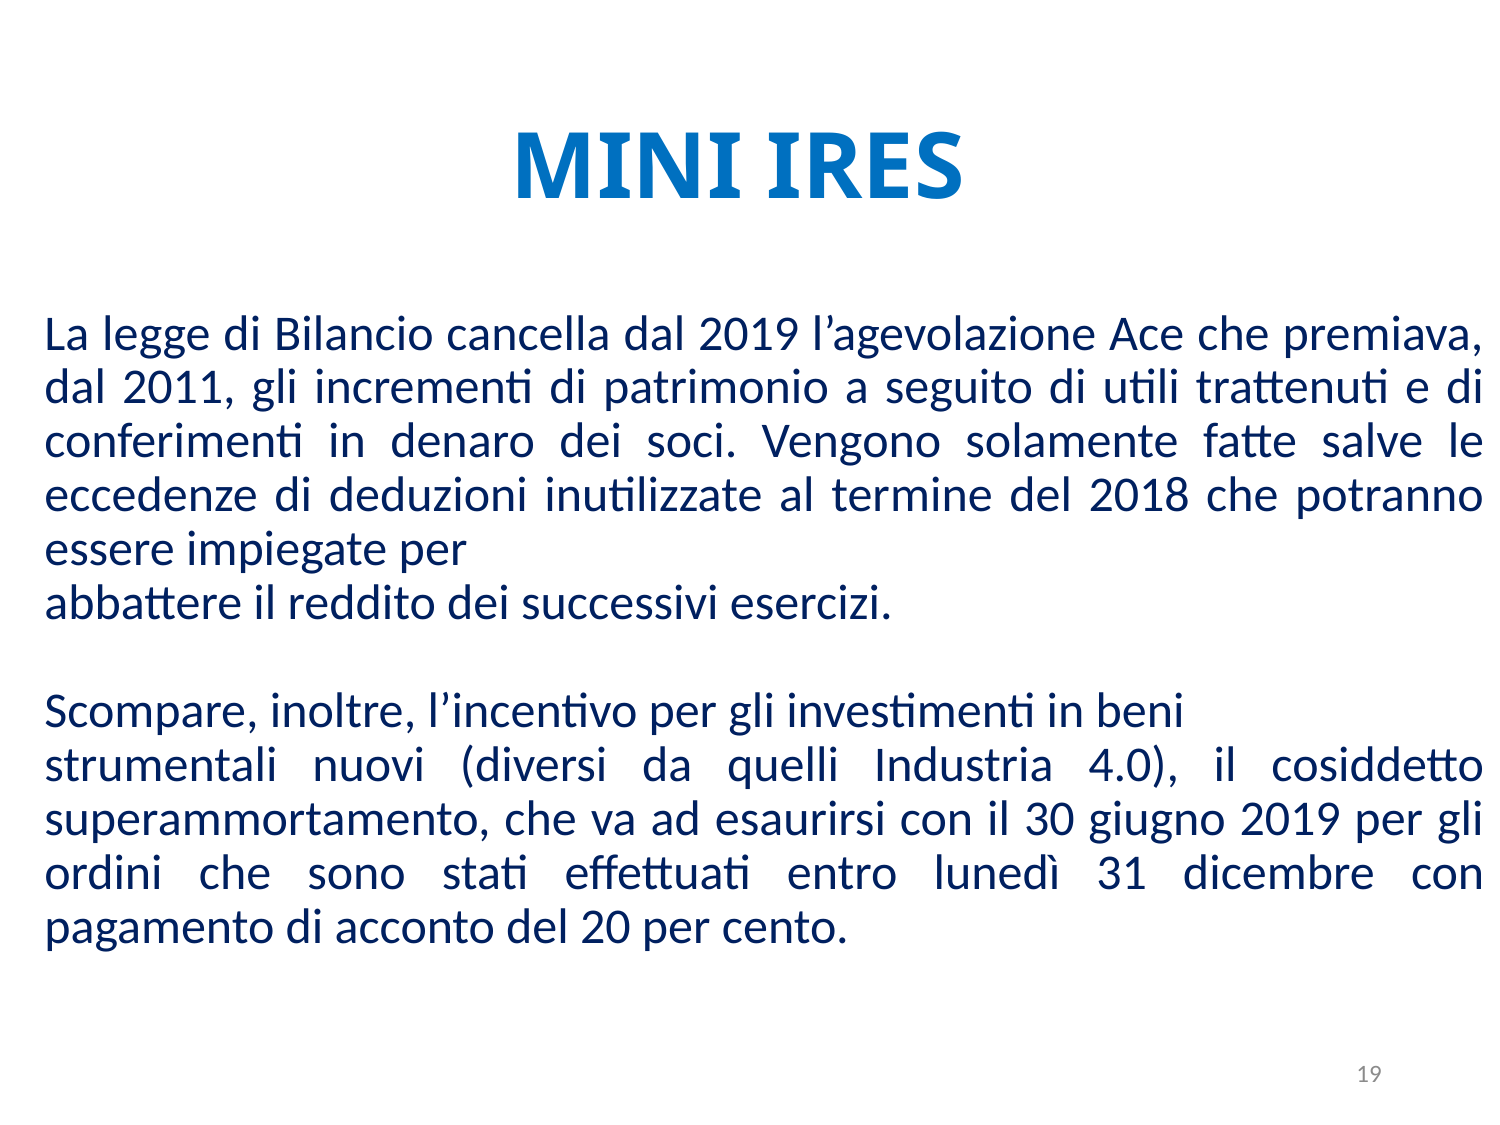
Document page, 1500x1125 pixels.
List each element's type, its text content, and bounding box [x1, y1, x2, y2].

slide_number 19 [1059, 1042, 1397, 1103]
title MINI IRES [103, 59, 1397, 278]
list La legge di Bilancio cancella dal 2019 l’agevolazione Ace che premiava, dal 2011, gli incrementi di patrimonio a seguito di utili trattenuti e di conferimenti in denaro dei soci. Vengono solamente fatte salve le eccedenze di deduzioni inutilizzate al termine del 2018 che potranno essere impiegate per abbattere il reddito dei successivi esercizi. Scompare, inoltre, l’incentivo per gli investimenti in beni strumentali nuovi (diversi da quelli Industria 4.0), il cosiddetto superammortamento, che va ad esaurirsi con il 30 giugno 2019 per gli ordini che sono stati effettuati entro lunedì 31 dicembre con pagamento di acconto del 20 per cento. [29, 299, 1500, 965]
